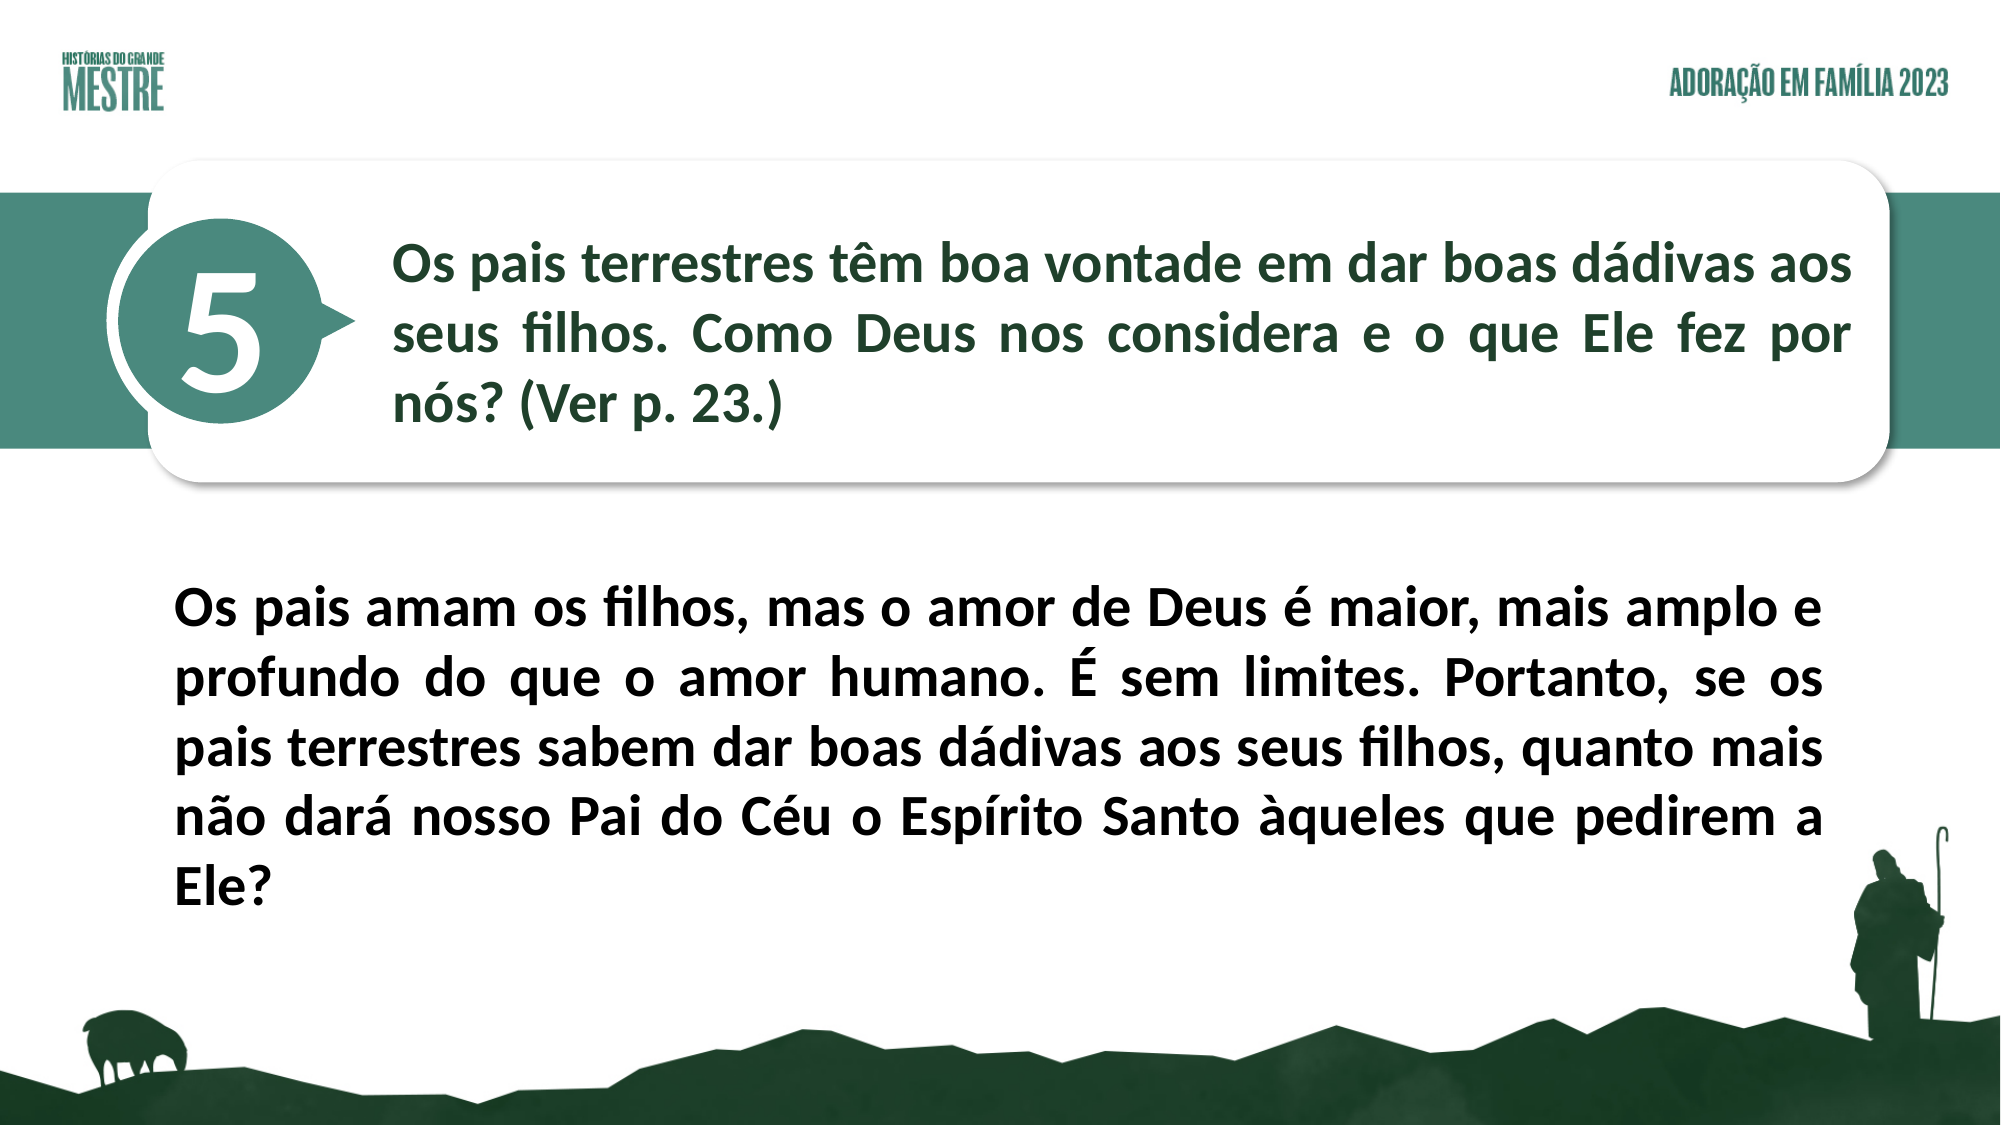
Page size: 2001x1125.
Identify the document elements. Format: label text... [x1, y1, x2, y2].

text_box Os pais amam os filhos, mas o amor de Deus é maior, mais amplo e profundo do que o amor humano. É sem limites. Portanto, se os pais terrestres sabem dar boas dádivas aos seus filhos, quanto mais não dará nosso Pai do Céu o Espírito Santo àqueles que pedirem a Ele? [160, 560, 1840, 925]
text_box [0, 160, 2000, 483]
picture [0, 0, 2001, 1125]
